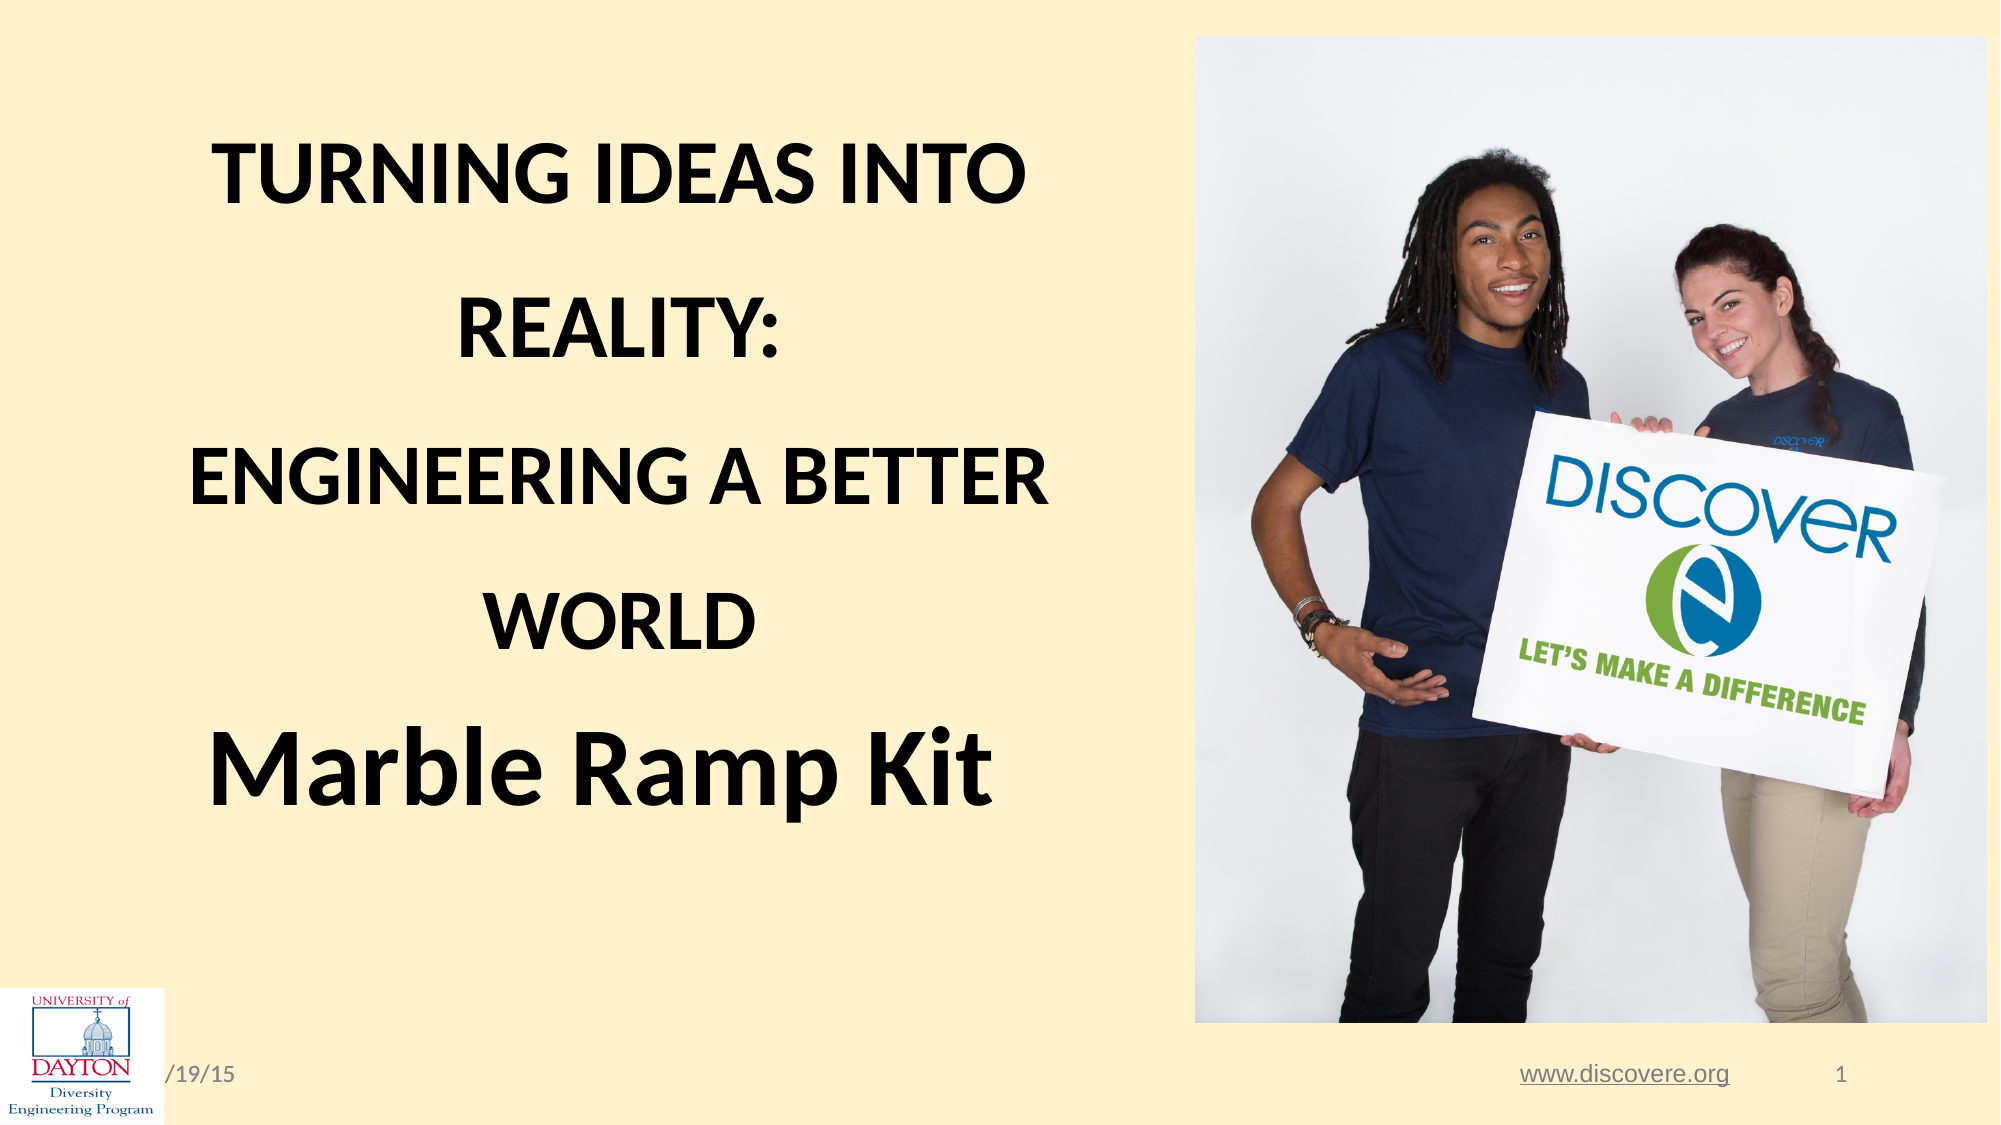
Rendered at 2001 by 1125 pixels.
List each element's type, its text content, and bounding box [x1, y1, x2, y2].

picture [1195, 35, 1987, 1023]
text_box www.discovere.org [1504, 1049, 1806, 1095]
subtitle Marble Ramp Kit [125, 701, 1077, 973]
picture [0, 988, 165, 1125]
text_box TURNING IDEAS INTO REALITY: ENGINEERING A BETTER WORLD [44, 359, 1190, 674]
